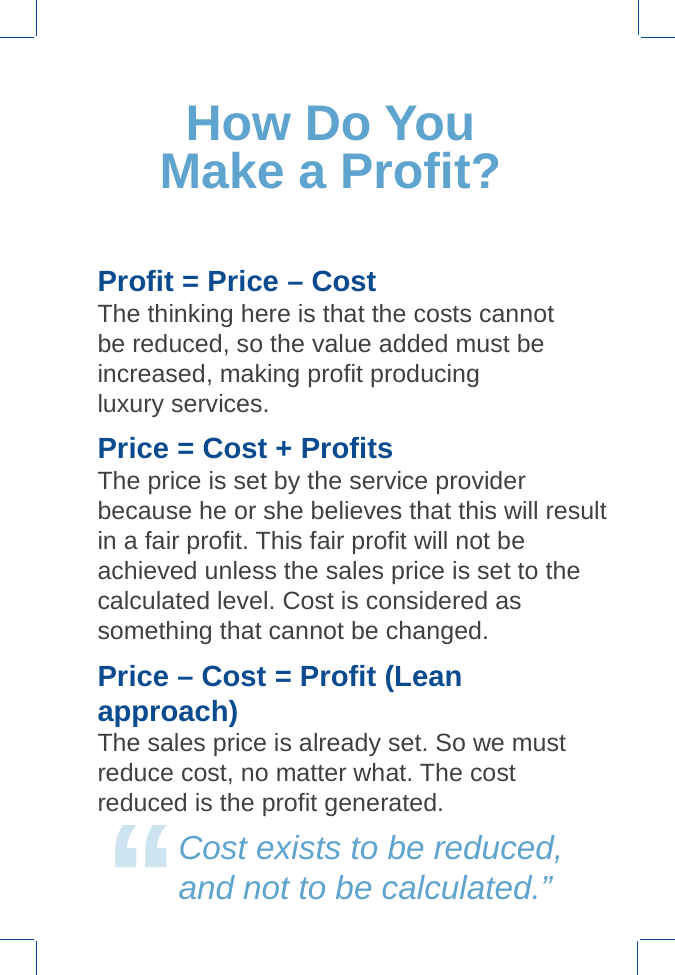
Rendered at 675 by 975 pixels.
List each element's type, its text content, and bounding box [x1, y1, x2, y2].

list Profit = Price – Cost The thinking here is that the costs cannot be reduced, so the value added must be increased, making profit producing luxury services. Price = Cost + Profits The price is set by the service provider because he or she believes that this will result in a fair profit. This fair profit will not be achieved unless the sales price is set to the calculated level. Cost is considered as something that cannot be changed. Price – Cost = Profit (Lean approach) The sales price is already set. So we must reduce cost, no matter what. The cost reduced is the profit generated. [97, 262, 619, 909]
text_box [104, 778, 592, 909]
title How Do You Make a Profit? [75, 100, 600, 198]
